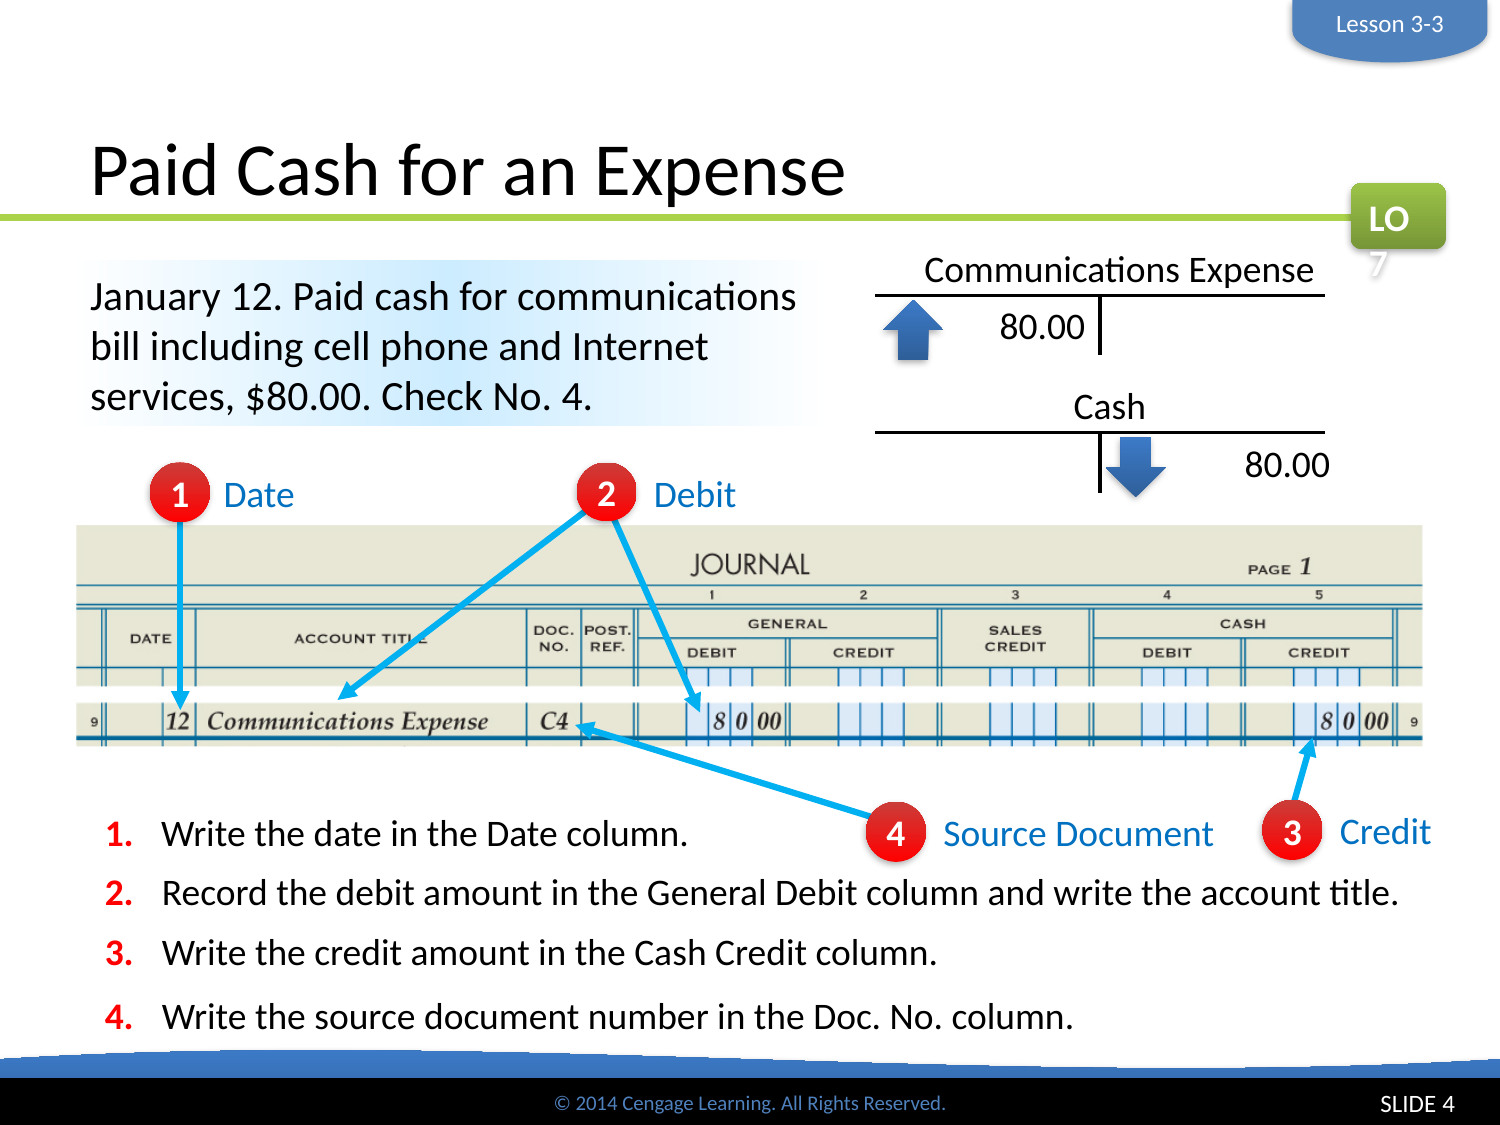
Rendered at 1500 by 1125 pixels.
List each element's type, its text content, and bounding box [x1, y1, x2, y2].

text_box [874, 374, 1346, 494]
text_box Lesson 3-3 [1321, 0, 1459, 45]
text_box 3. Write the credit amount in the Cash Credit column. [90, 920, 1475, 981]
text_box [74, 524, 576, 797]
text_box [149, 462, 335, 711]
text_box 4. Write the source document number in the Doc. No. column. [90, 984, 1475, 1045]
text_box January 12. Paid cash for communications bill including cell phone and Internet services, $80.00. Check No. 4. [74, 260, 825, 426]
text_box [874, 237, 1356, 356]
text_box 1. Write the date in the Date column. [89, 805, 569, 862]
text_box LO7 [1350, 183, 1446, 250]
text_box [1271, 737, 1463, 861]
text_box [574, 724, 1267, 863]
slide_number SLIDE 4 [1170, 1080, 1470, 1125]
title Paid Cash for an Expense [75, 29, 1350, 218]
text_box 2. Record the debit amount in the General Debit column and write the account title. [90, 860, 1450, 920]
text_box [337, 462, 790, 713]
text_box [1292, 0, 1488, 63]
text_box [787, 524, 1451, 735]
